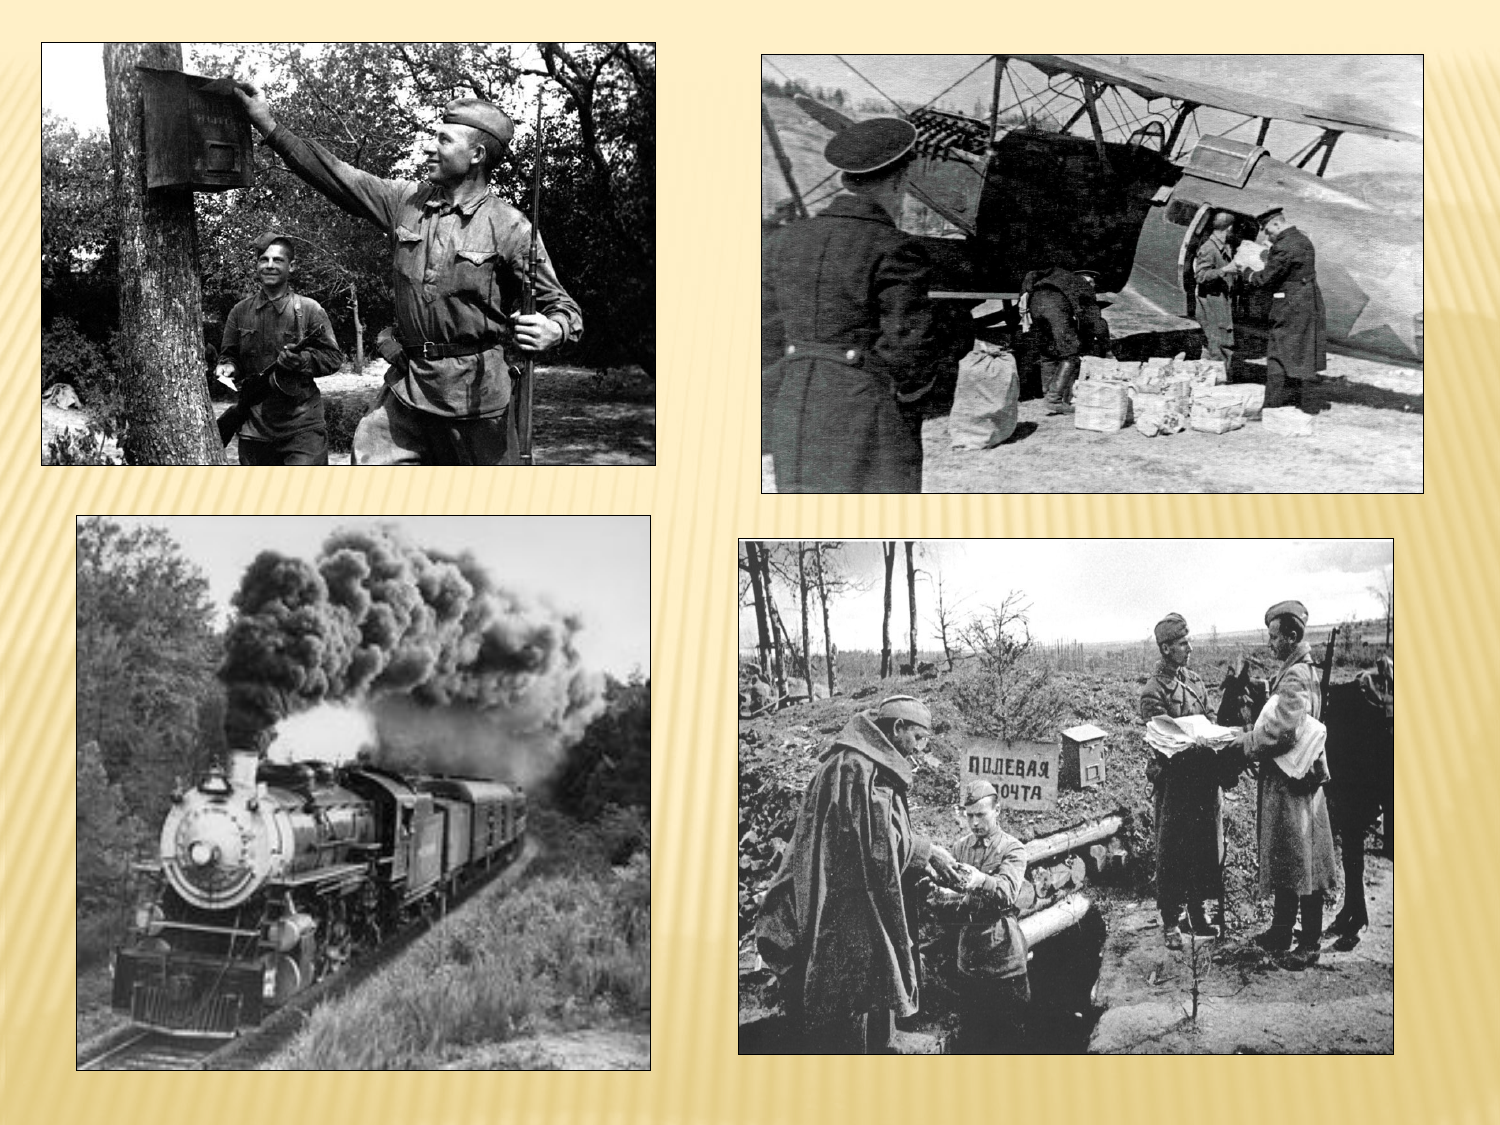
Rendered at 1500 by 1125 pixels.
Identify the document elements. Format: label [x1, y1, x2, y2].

picture [40, 42, 656, 466]
picture [76, 514, 652, 1071]
picture [737, 538, 1394, 1055]
picture [761, 54, 1424, 494]
